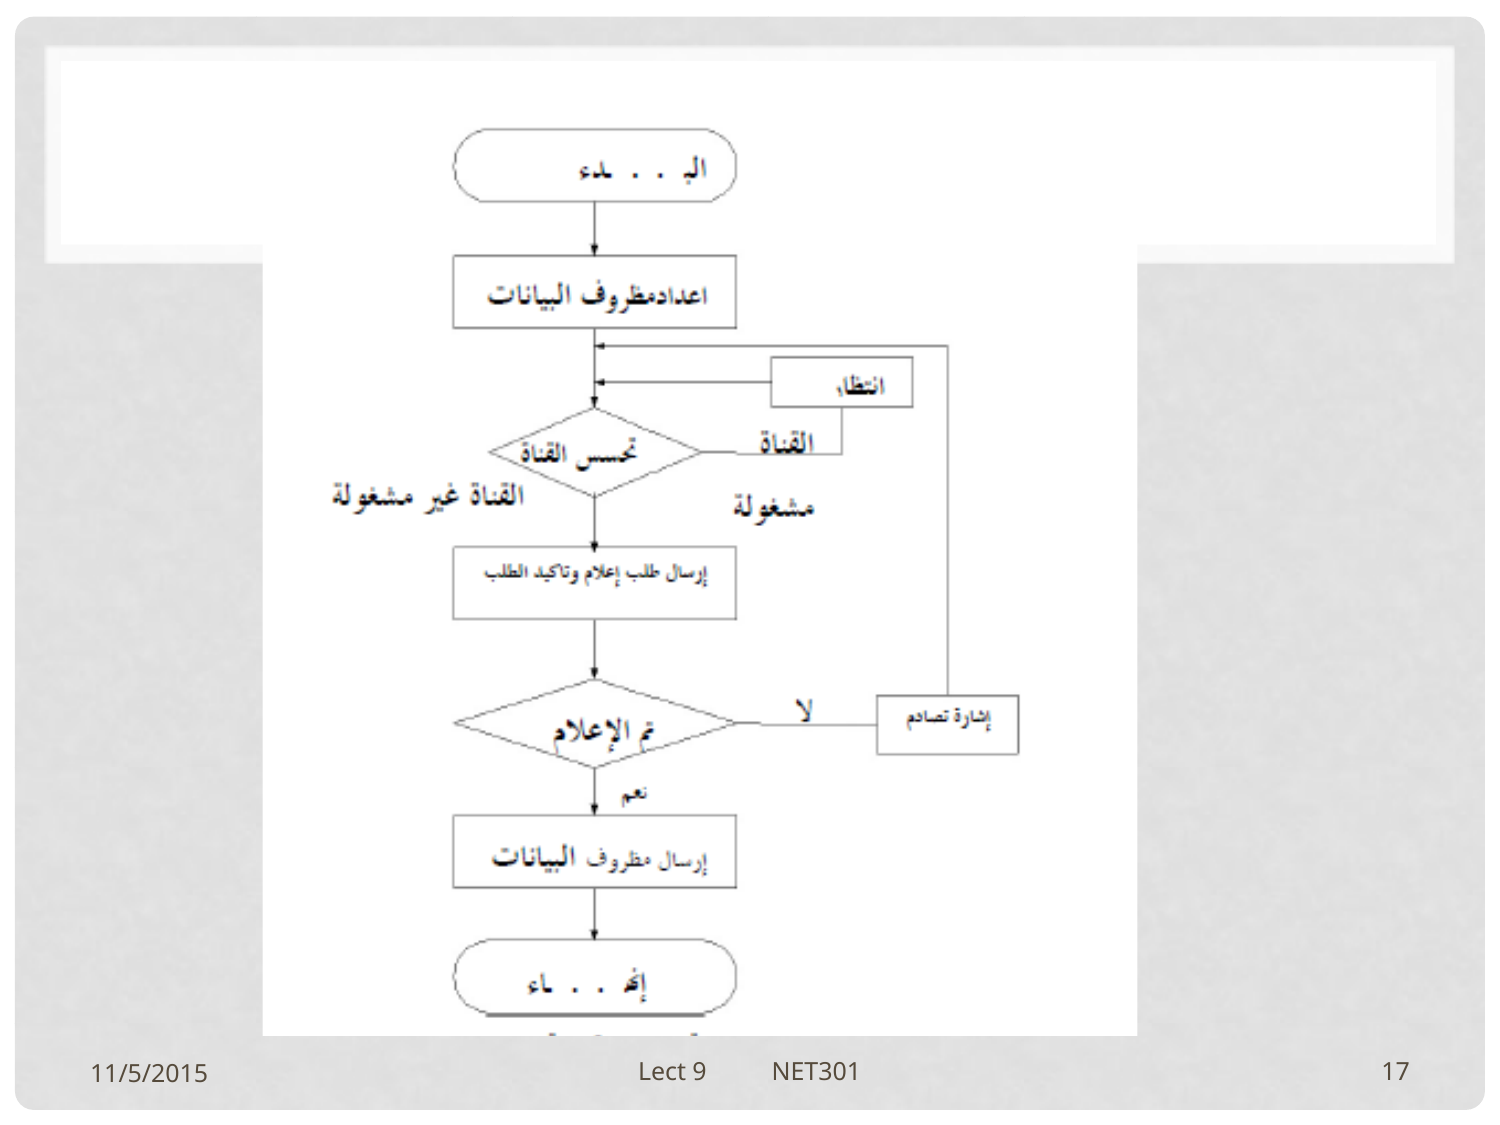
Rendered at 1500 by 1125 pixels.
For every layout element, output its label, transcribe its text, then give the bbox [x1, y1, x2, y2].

footer Lect 9 NET301 [512, 1042, 988, 1103]
slide_number 17 [1074, 1042, 1425, 1103]
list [262, 87, 1138, 1036]
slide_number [75, 1042, 425, 1103]
